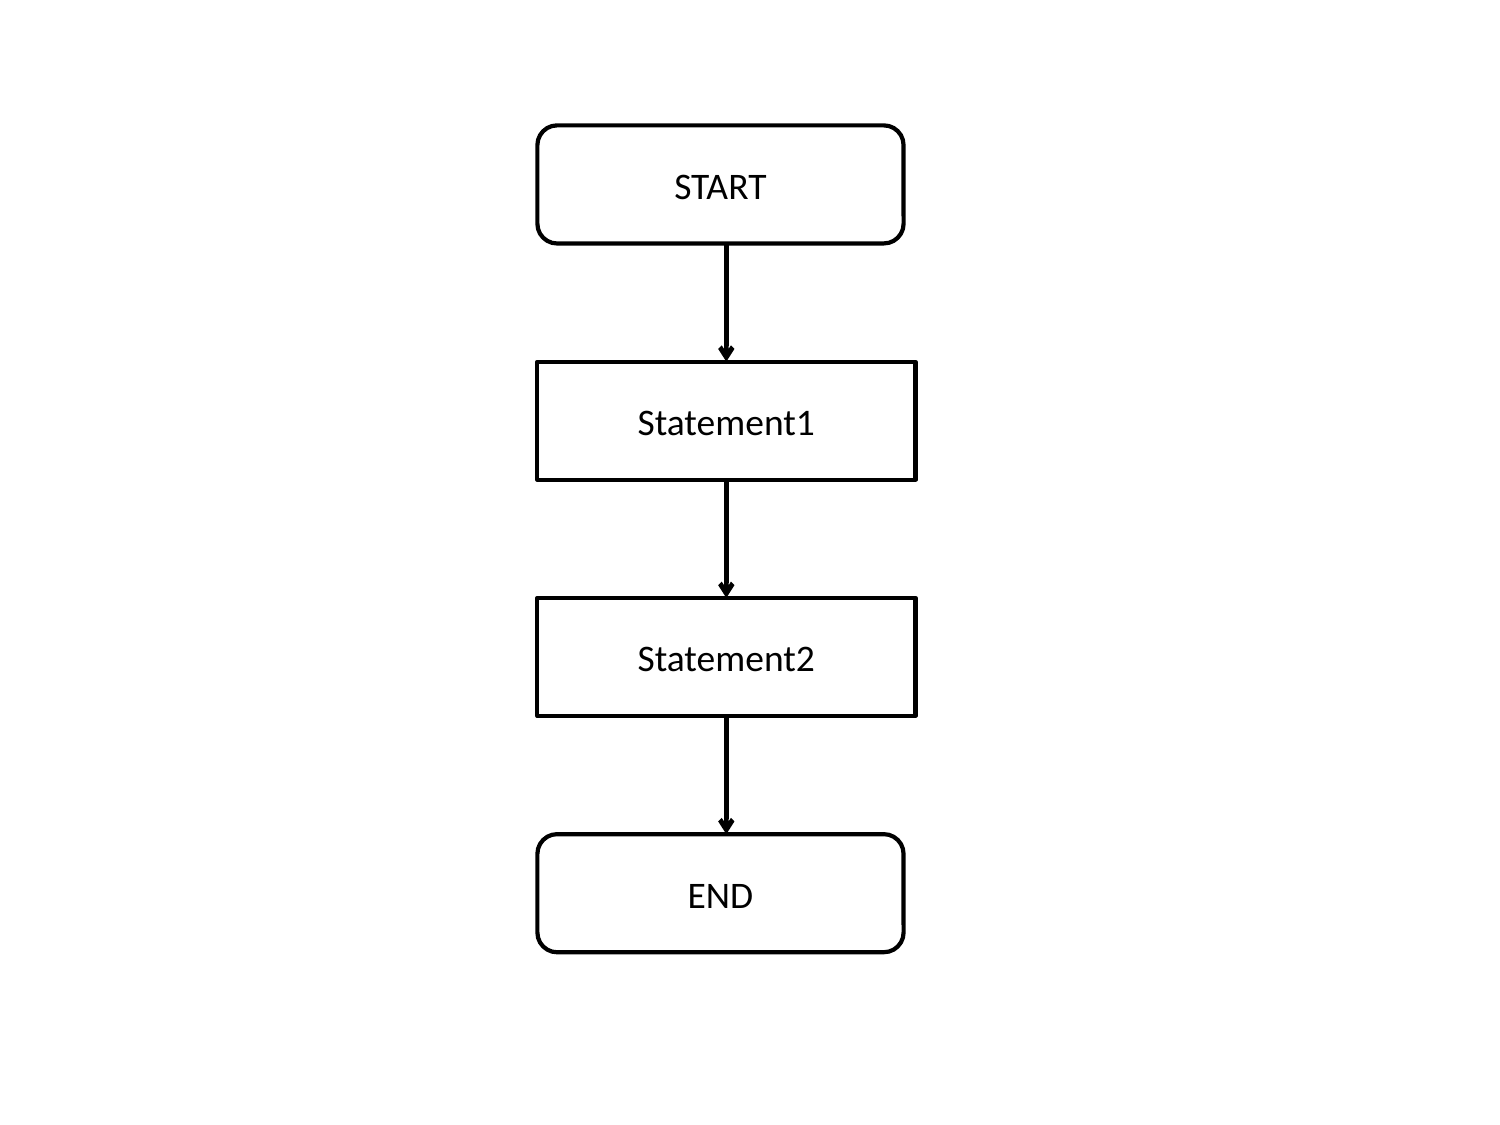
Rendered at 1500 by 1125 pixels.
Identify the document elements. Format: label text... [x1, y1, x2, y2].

text_box Statement1 [535, 360, 918, 482]
text_box Statement2 [535, 596, 918, 718]
text_box START [535, 123, 906, 246]
text_box END [535, 832, 906, 955]
